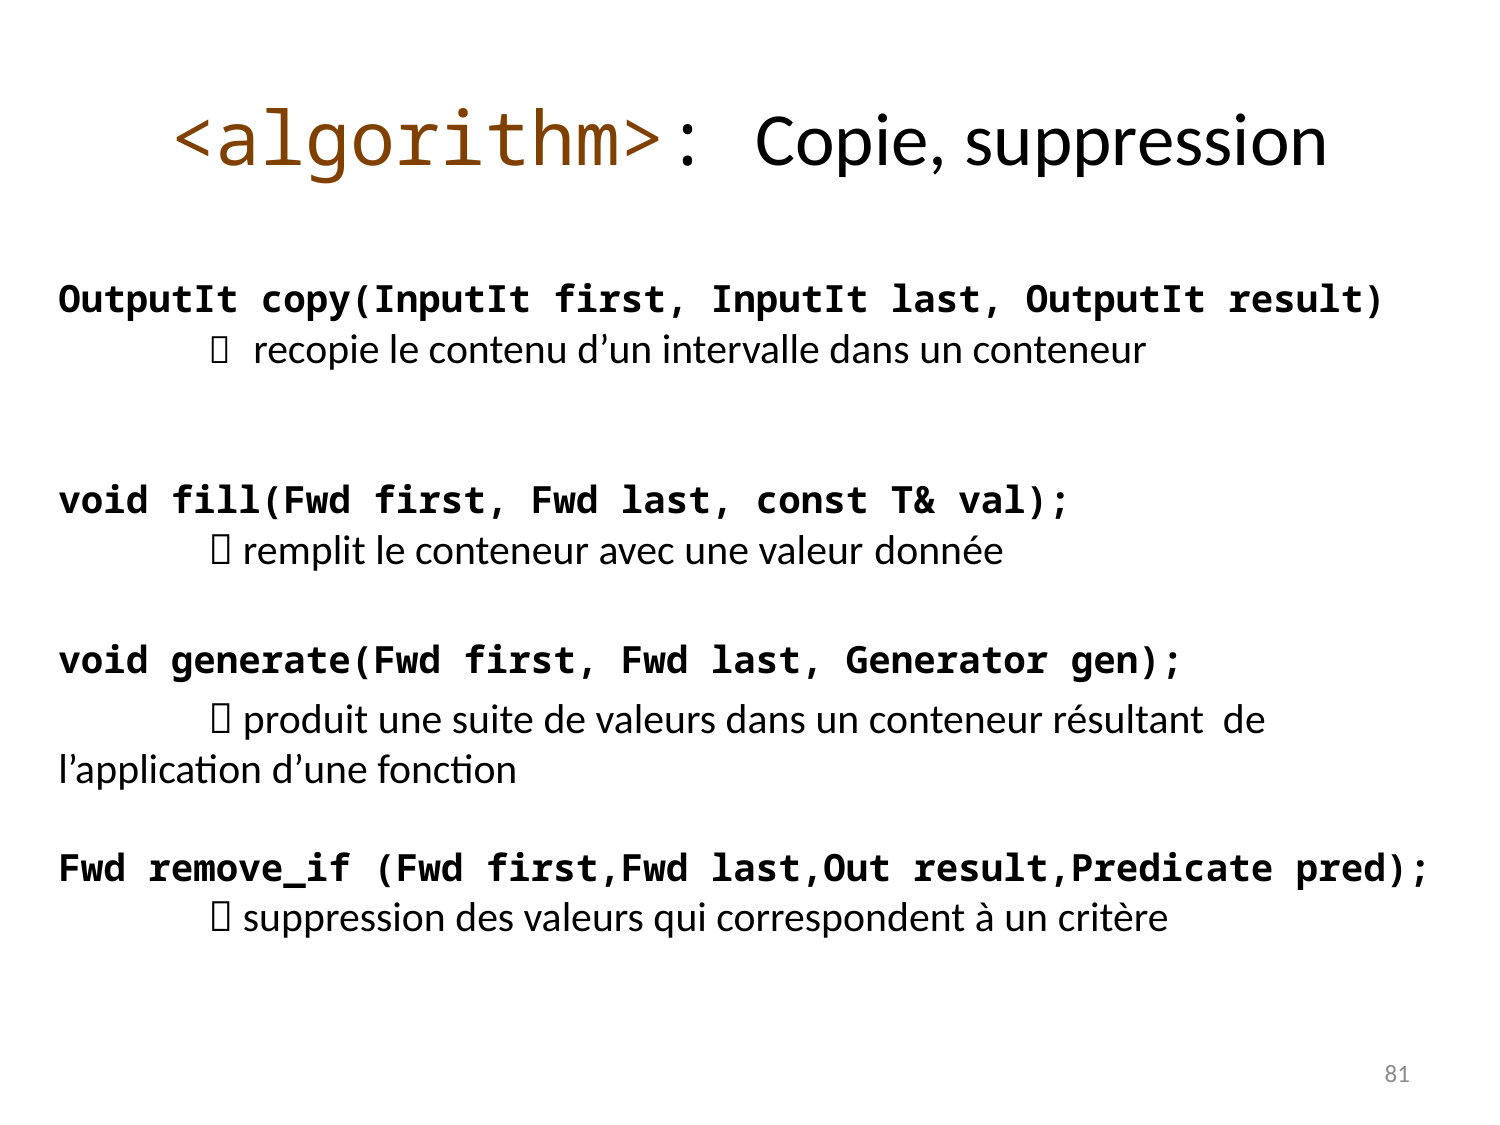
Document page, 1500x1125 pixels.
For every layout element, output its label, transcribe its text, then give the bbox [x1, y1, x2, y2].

list OutputIt copy(InputIt first, InputIt last, OutputIt result)  recopie le contenu d’un intervalle dans un conteneur void fill(Fwd first, Fwd last, const T& val);  remplit le conteneur avec une valeur donnée void generate(Fwd first, Fwd last, Generator gen);  produit une suite de valeurs dans un conteneur résultant de l’application d’une fonction Fwd remove_if (Fwd first,Fwd last,Out result,Predicate pred);  suppression des valeurs qui correspondent à un critère [41, 267, 1459, 1024]
title <algorithm>: Copie, suppression [29, 41, 1471, 230]
slide_number 81 [1074, 1042, 1425, 1103]
